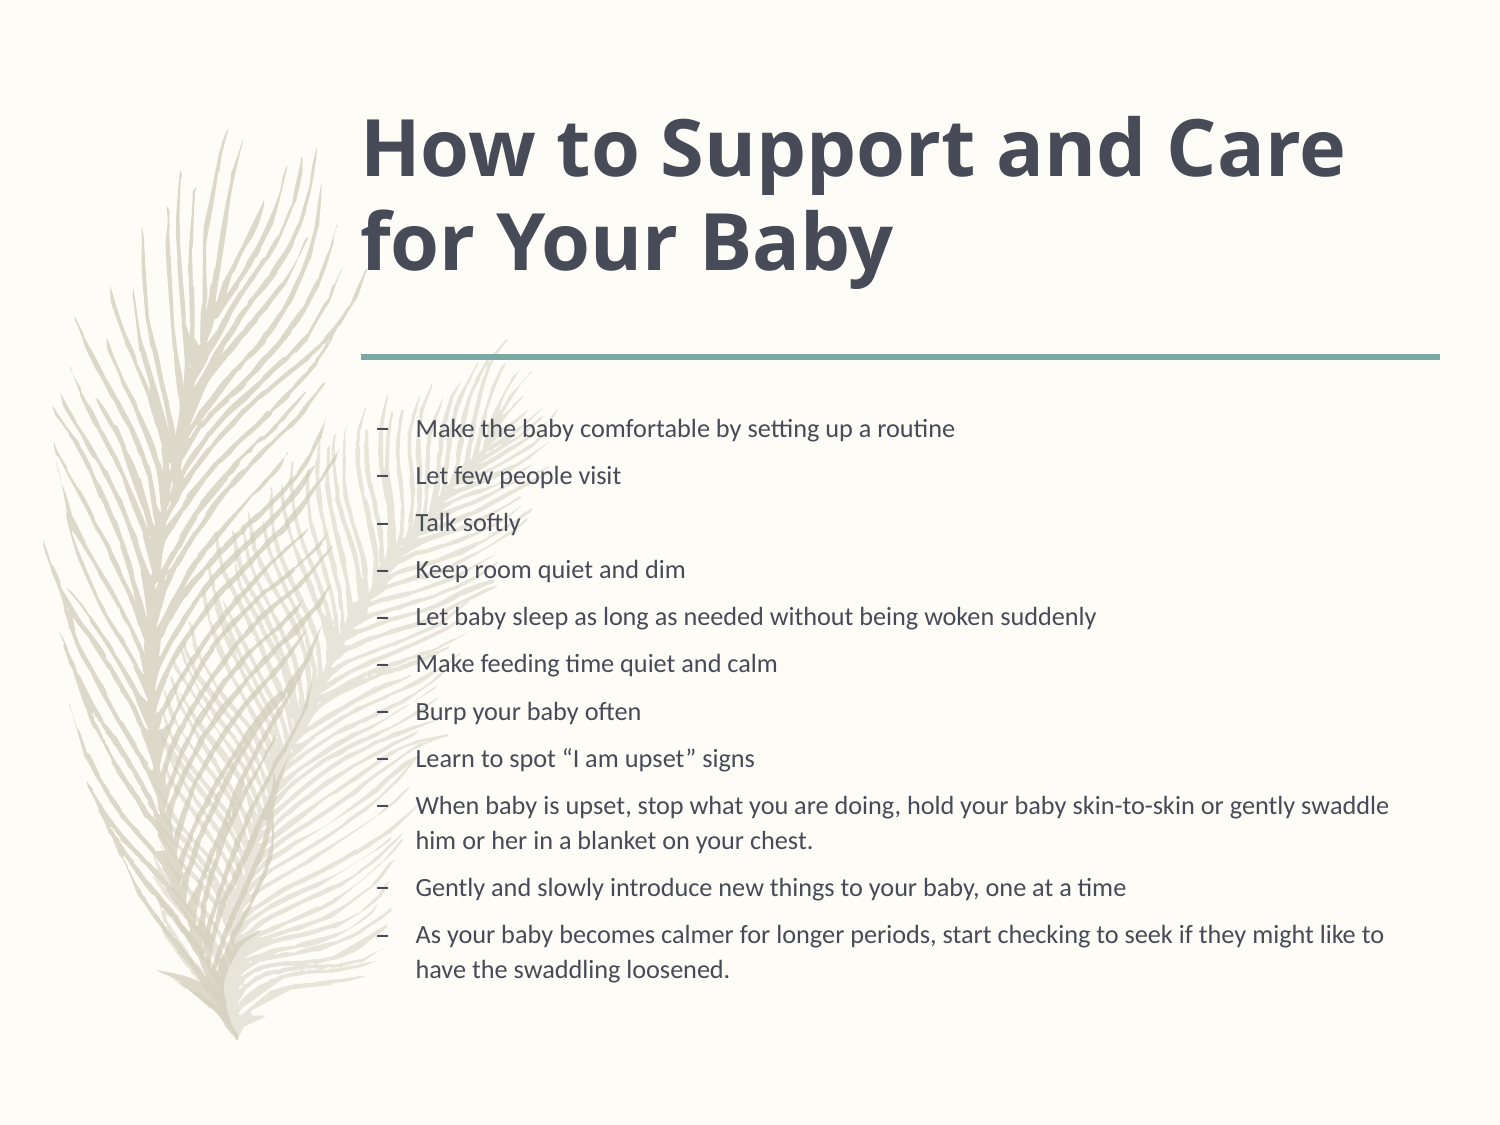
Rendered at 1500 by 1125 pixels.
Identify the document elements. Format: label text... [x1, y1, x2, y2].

list Make the baby comfortable by setting up a routine Let few people visit Talk softly Keep room quiet and dim Let baby sleep as long as needed without being woken suddenly Make feeding time quiet and calm Burp your baby often Learn to spot “I am upset” signs When baby is upset, stop what you are doing, hold your baby skin-to-skin or gently swaddle him or her in a blanket on your chest. Gently and slowly introduce new things to your baby, one at a time As your baby becomes calmer for longer periods, start checking to seek if they might like to have the swaddling loosened. [360, 399, 1440, 999]
title How to Support and Care for Your Baby [345, 93, 1440, 350]
